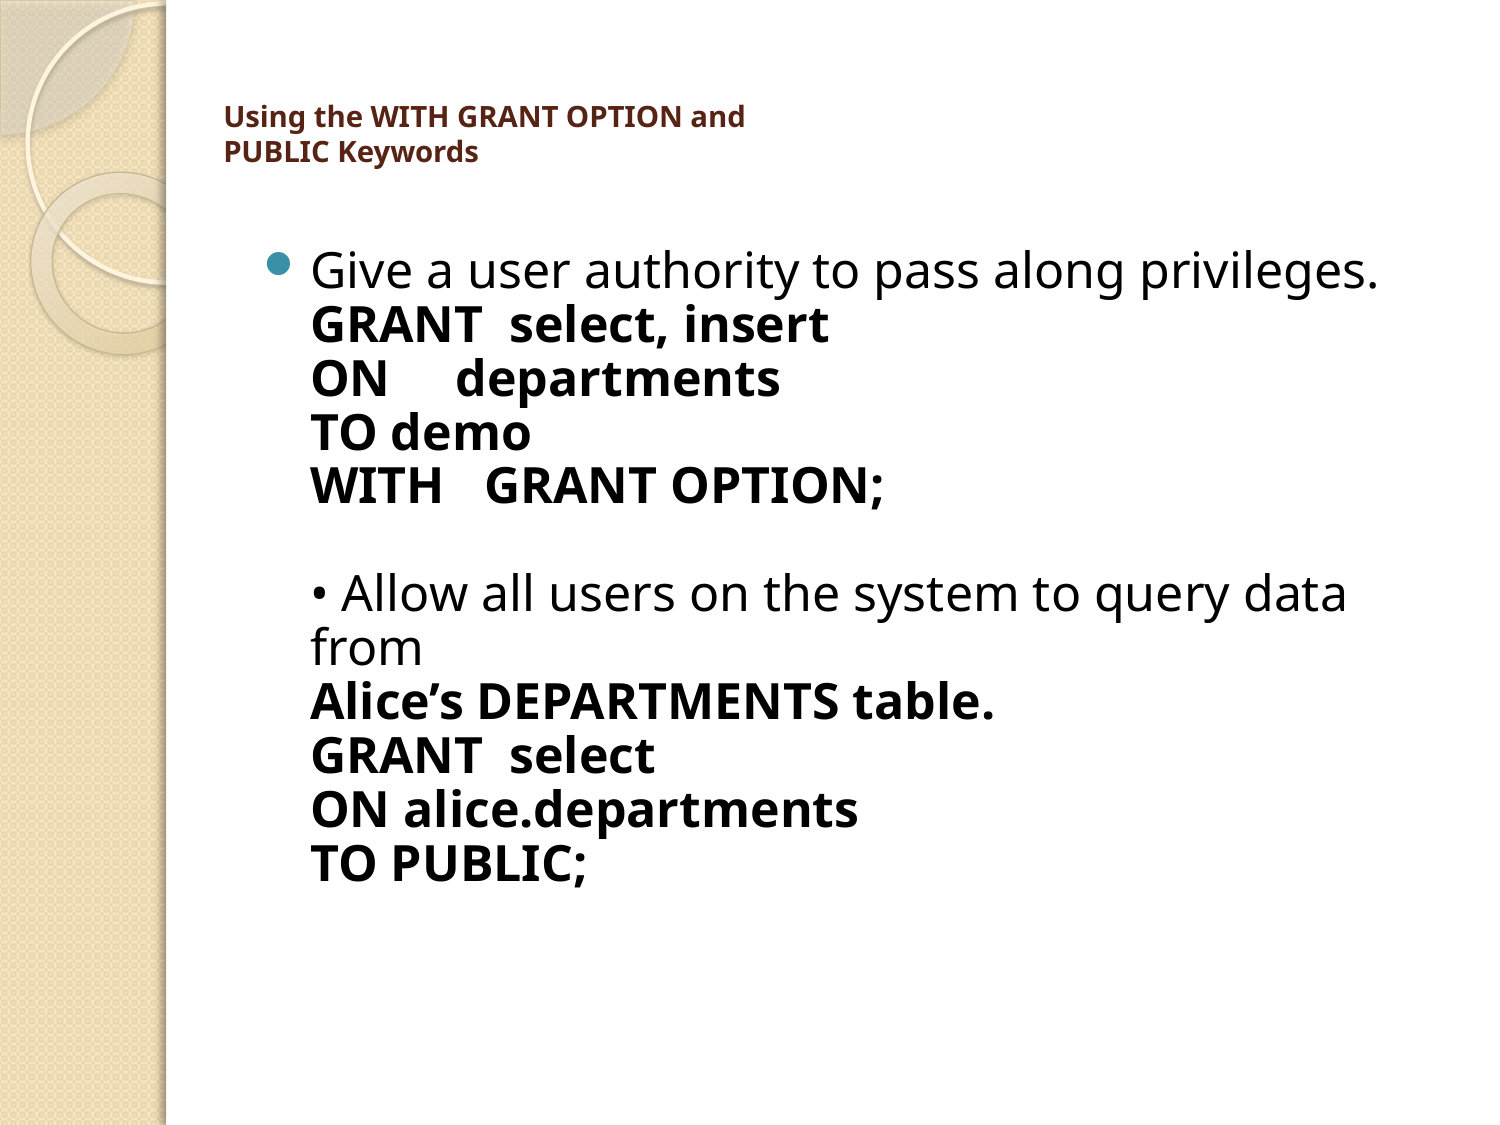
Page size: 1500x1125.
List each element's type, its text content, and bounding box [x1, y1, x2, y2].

title Using the WITH GRANT OPTION and PUBLIC Keywords [208, 90, 1407, 247]
list Give a user authority to pass along privileges. GRANT select, insert ON departments TO demo WITH GRANT OPTION; • Allow all users on the system to query data from Alice’s DEPARTMENTS table. GRANT select ON alice.departments TO PUBLIC; [235, 237, 1466, 1025]
